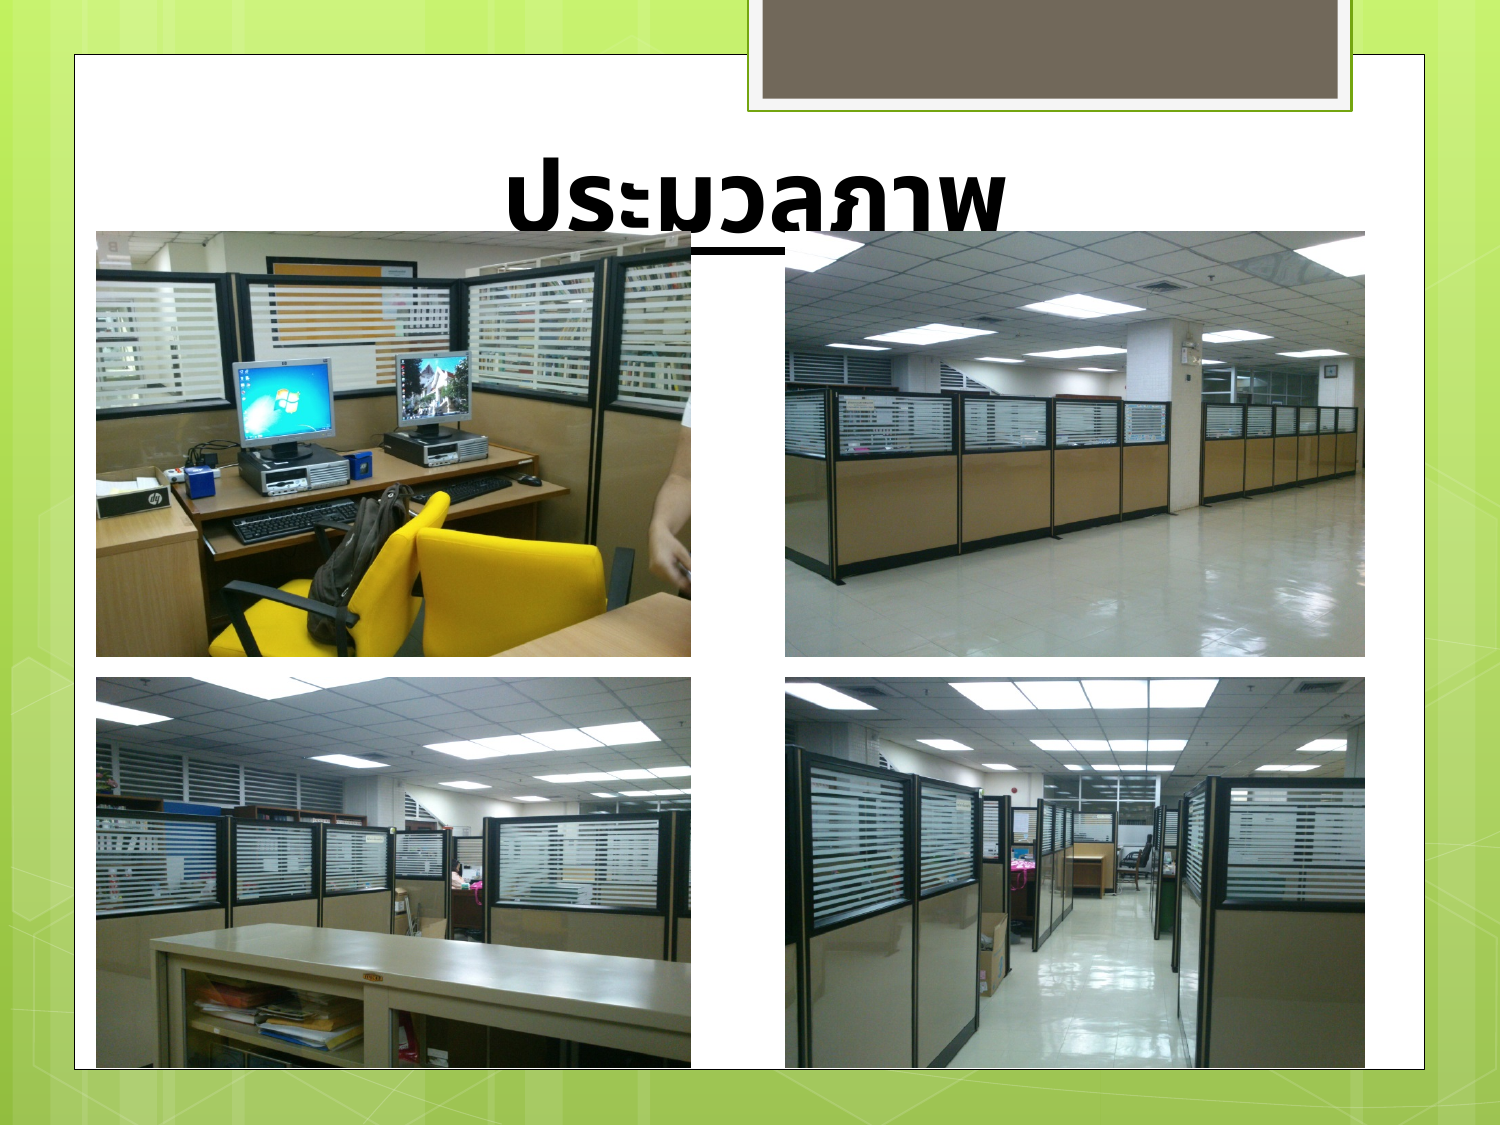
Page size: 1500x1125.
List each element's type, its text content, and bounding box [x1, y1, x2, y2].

text_box ประมวลภาพ [100, 125, 1412, 261]
picture [785, 677, 1365, 1068]
picture [785, 231, 1365, 658]
picture [95, 677, 692, 1068]
picture [95, 231, 692, 658]
